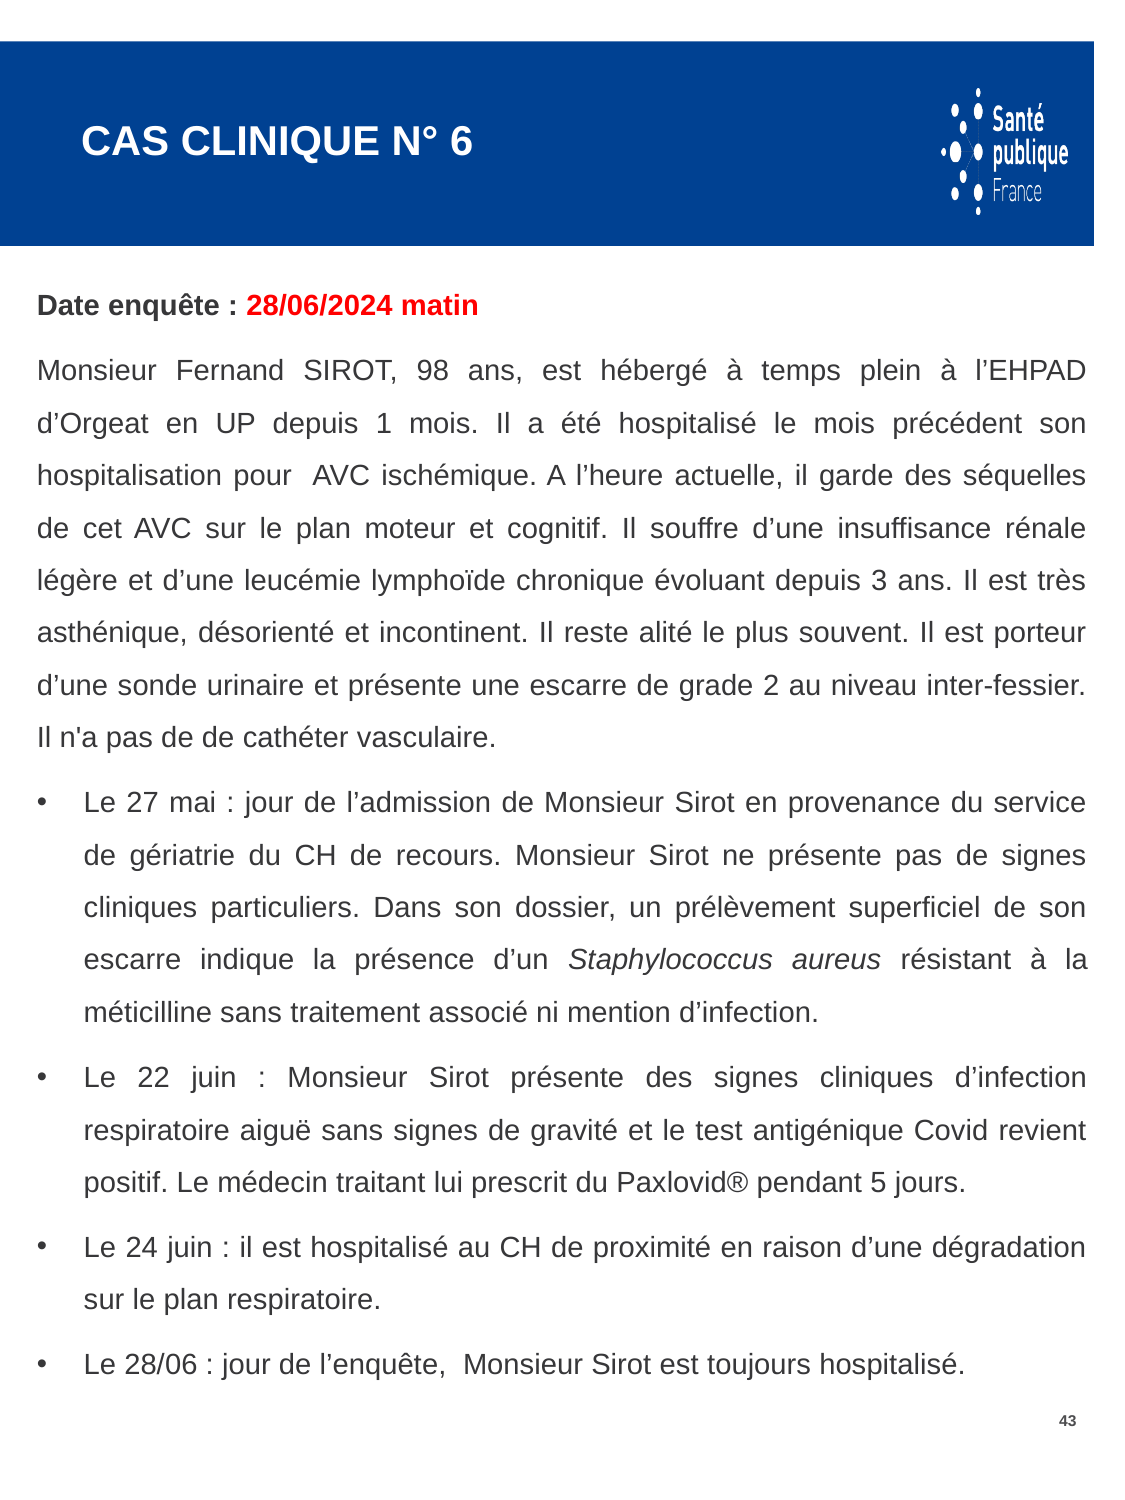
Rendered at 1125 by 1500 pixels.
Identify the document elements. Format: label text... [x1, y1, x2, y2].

picture [941, 88, 1068, 215]
list Date enquête : 28/06/2024 matin Monsieur Fernand SIROT, 98 ans, est hébergé à temps plein à l’EHPAD d’Orgeat en UP depuis 1 mois. Il a été hospitalisé le mois précédent son hospitalisation pour AVC ischémique. A l’heure actuelle, il garde des séquelles de cet AVC sur le plan moteur et cognitif. Il souffre d’une insuffisance rénale légère et d’une leucémie lymphoïde chronique évoluant depuis 3 ans. Il est très asthénique, désorienté et incontinent. Il reste alité le plus souvent. Il est porteur d’une sonde urinaire et présente une escarre de grade 2 au niveau inter-fessier. Il n'a pas de de cathéter vasculaire. Le 27 mai : jour de l’admission de Monsieur Sirot en provenance du service de gériatrie du CH de recours. Monsieur Sirot ne présente pas de signes cliniques particuliers. Dans son dossier, un prélèvement superficiel de son escarre indique la présence d’un Staphylococcus aureus résistant à la méticilline sans traitement associé ni mention d’infection. Le 22 juin : Monsieur Sirot présente des signes cliniques d’infection respiratoire aiguë sans signes de gravité et le test antigénique Covid revient positif. Le médecin traitant lui prescrit du Paxlovid® pendant 5 jours. Le 24 juin : il est hospitalisé au CH de proximité en raison d’une dégradation sur le plan respiratoire. Le 28/06 : jour de l’enquête, Monsieur Sirot est toujours hospitalisé. [30, 269, 1094, 1500]
title Cas clinique n° 6 [75, 41, 908, 246]
